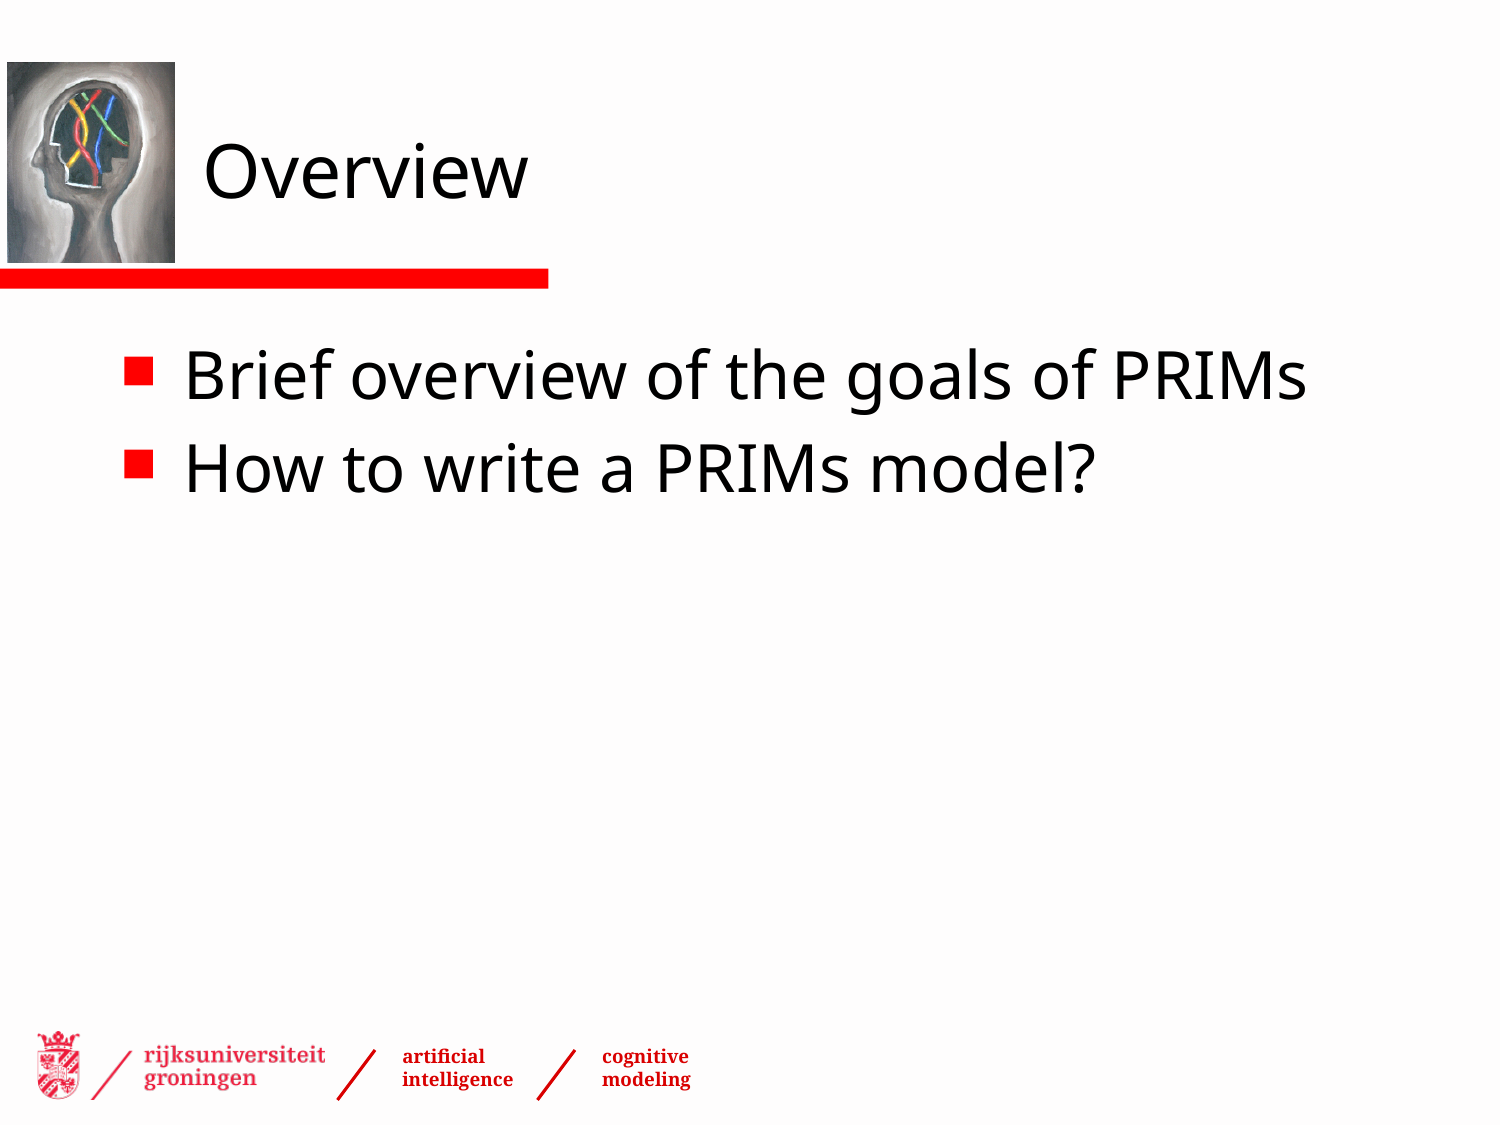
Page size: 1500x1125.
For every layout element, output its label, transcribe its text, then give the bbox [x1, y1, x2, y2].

list Brief overview of the goals of PRIMs How to write a PRIMs model? [112, 324, 1388, 1001]
picture [7, 62, 175, 263]
title Overview [187, 74, 1463, 263]
